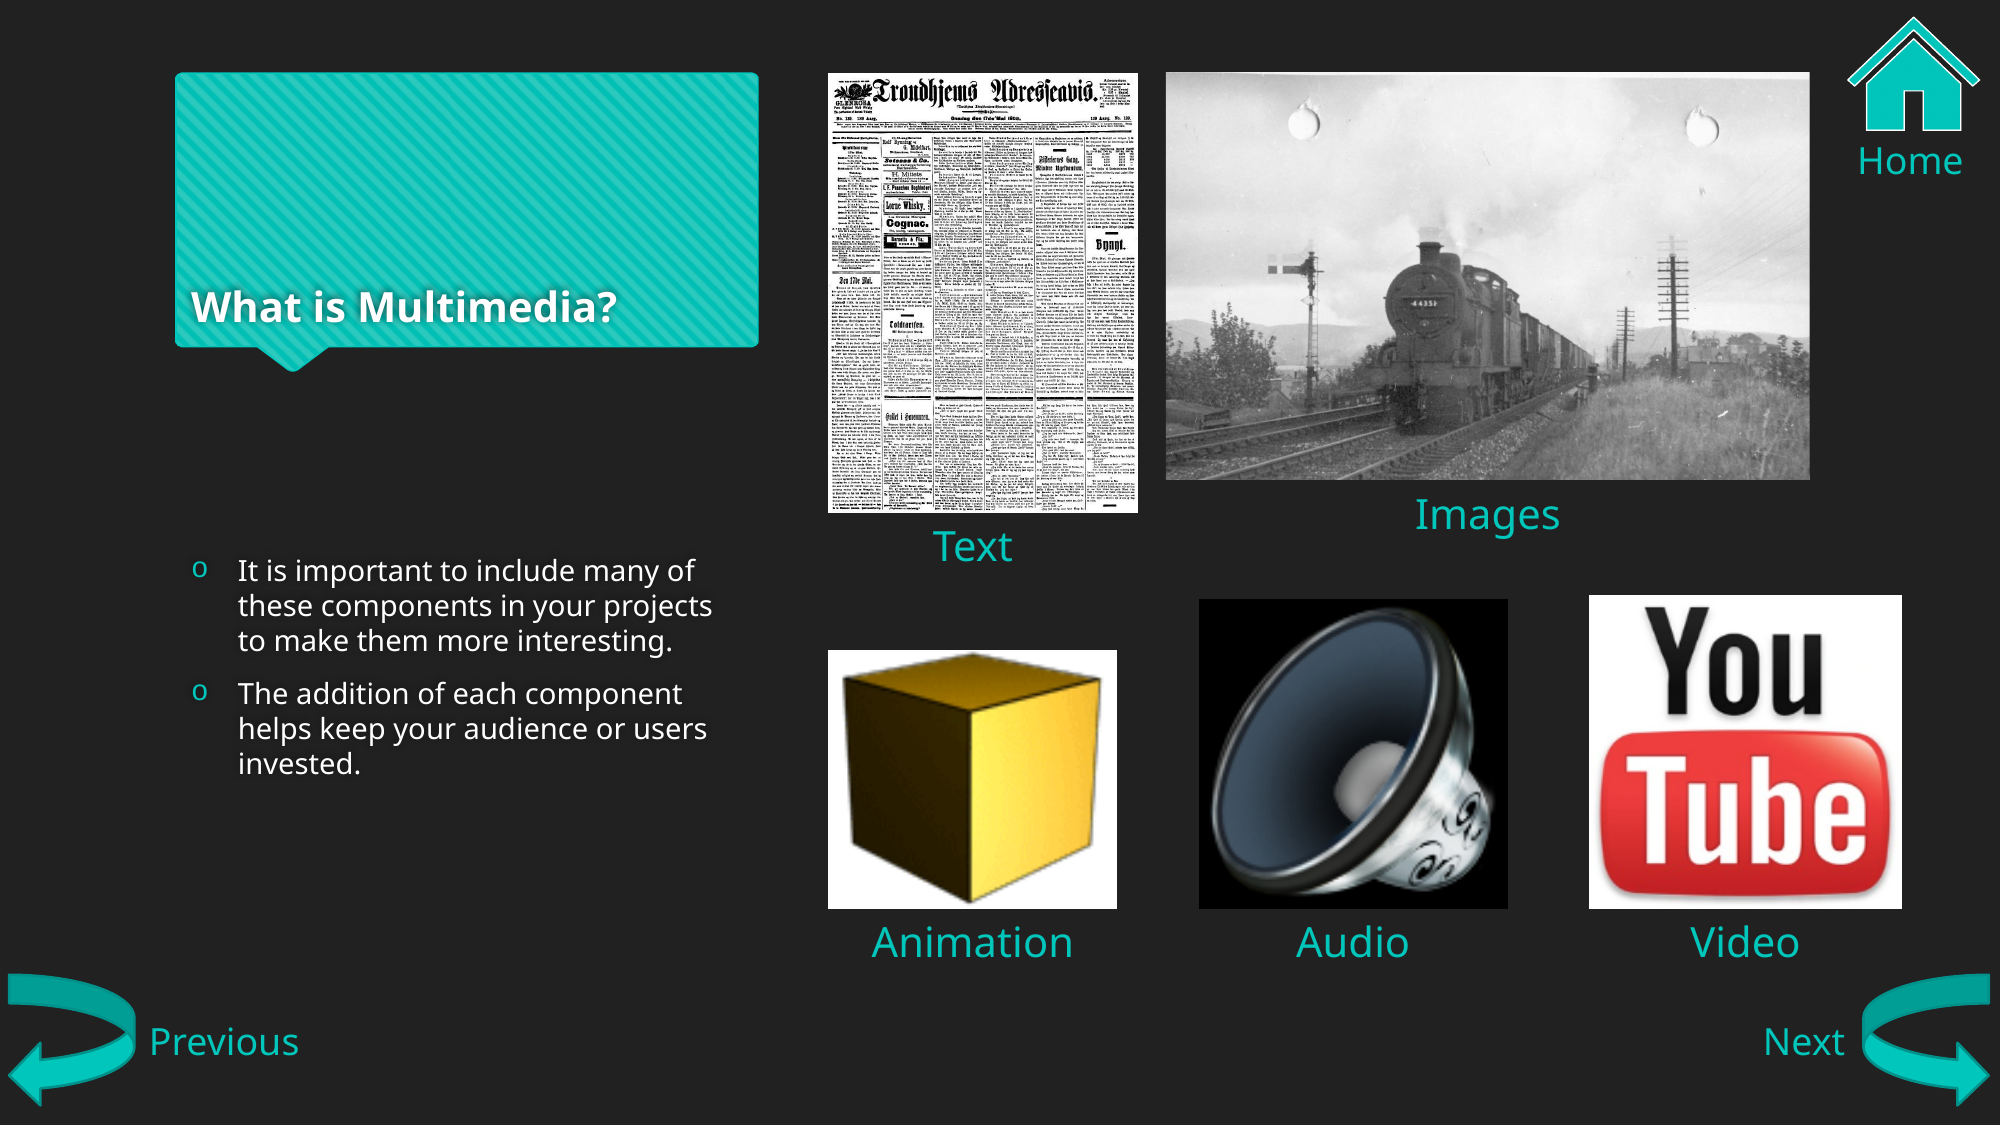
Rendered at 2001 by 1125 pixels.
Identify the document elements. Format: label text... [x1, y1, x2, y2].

text_box Text [868, 514, 1077, 578]
text_box Images [1383, 481, 1592, 545]
picture [1165, 72, 1810, 481]
text_box Video [1641, 909, 1850, 973]
text_box Home [1842, 149, 1985, 190]
list It is important to include many of these components in your projects to make them more interesting. The addition of each component helps keep your audience or users invested. [176, 370, 758, 962]
picture [1589, 595, 1903, 909]
title What is Multimedia? [176, 73, 758, 339]
picture [828, 72, 1138, 514]
text_box [7, 973, 134, 1107]
picture [828, 650, 1118, 909]
text_box Animation [841, 909, 1105, 973]
text_box Audio [1249, 909, 1458, 973]
text_box Next [1748, 1010, 1864, 1071]
text_box Previous [134, 1010, 322, 1071]
picture [1838, 0, 1989, 149]
picture [1198, 599, 1508, 909]
text_box [1864, 973, 1991, 1107]
